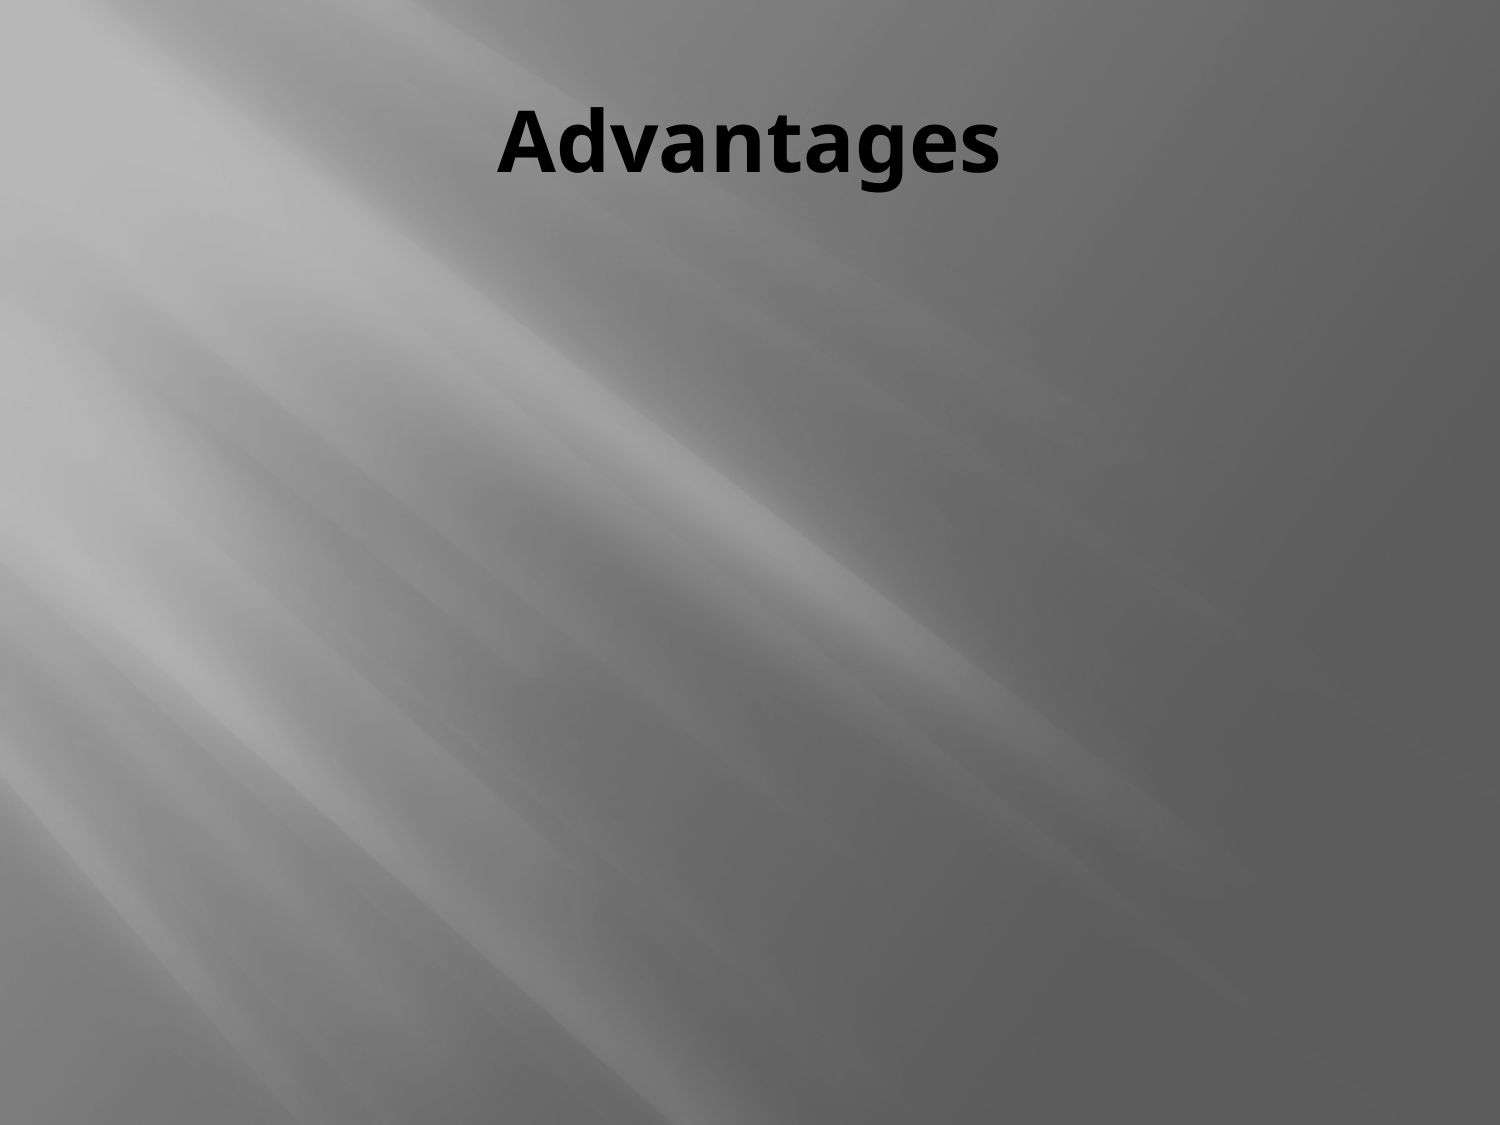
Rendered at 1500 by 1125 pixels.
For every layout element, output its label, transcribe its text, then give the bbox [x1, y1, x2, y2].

title Advantages [75, 45, 1425, 233]
